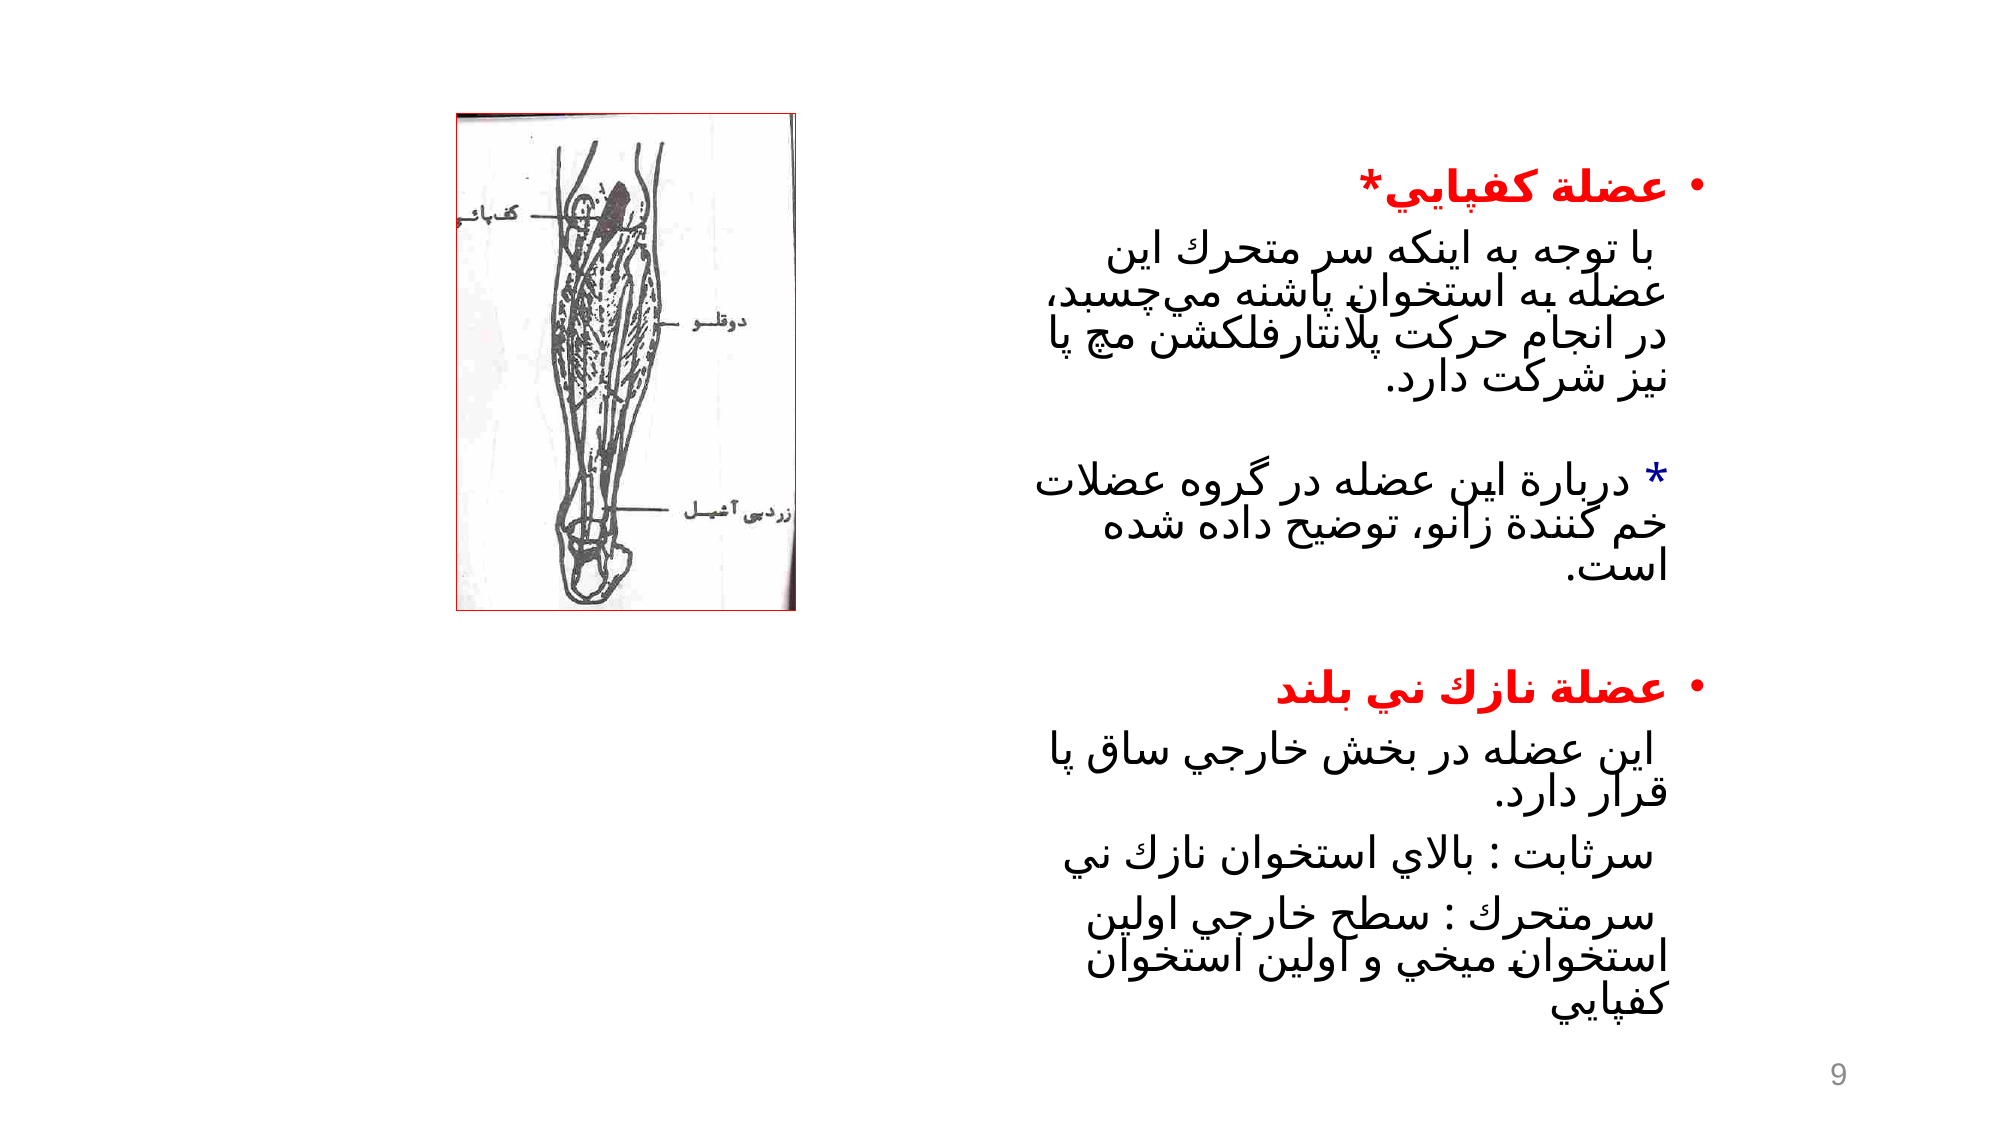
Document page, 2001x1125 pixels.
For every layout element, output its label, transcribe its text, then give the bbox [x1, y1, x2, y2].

list عضلة كف‎پايي* با توجه به اينكه سر متحرك اين عضله به استخوان پاشنه مي‌چسبد، در انجام حركت پلانتارفلكشن مچ پا نيز شركت دارد. * دربارة اين عضله در گروه عضلات خم كنندة زانو، توضيح داده شده است. عضلة نازك ني بلند اين عضله در بخش خارجي ساق پا قرار دارد. سرثابت : بالاي استخوان نازك ني سرمتحرك : سطح خارجي اولين استخوان ميخي و اولين استخوان كف‎پايي [1011, 160, 1719, 1041]
slide_number 9 [1412, 1042, 1863, 1103]
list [456, 113, 796, 611]
